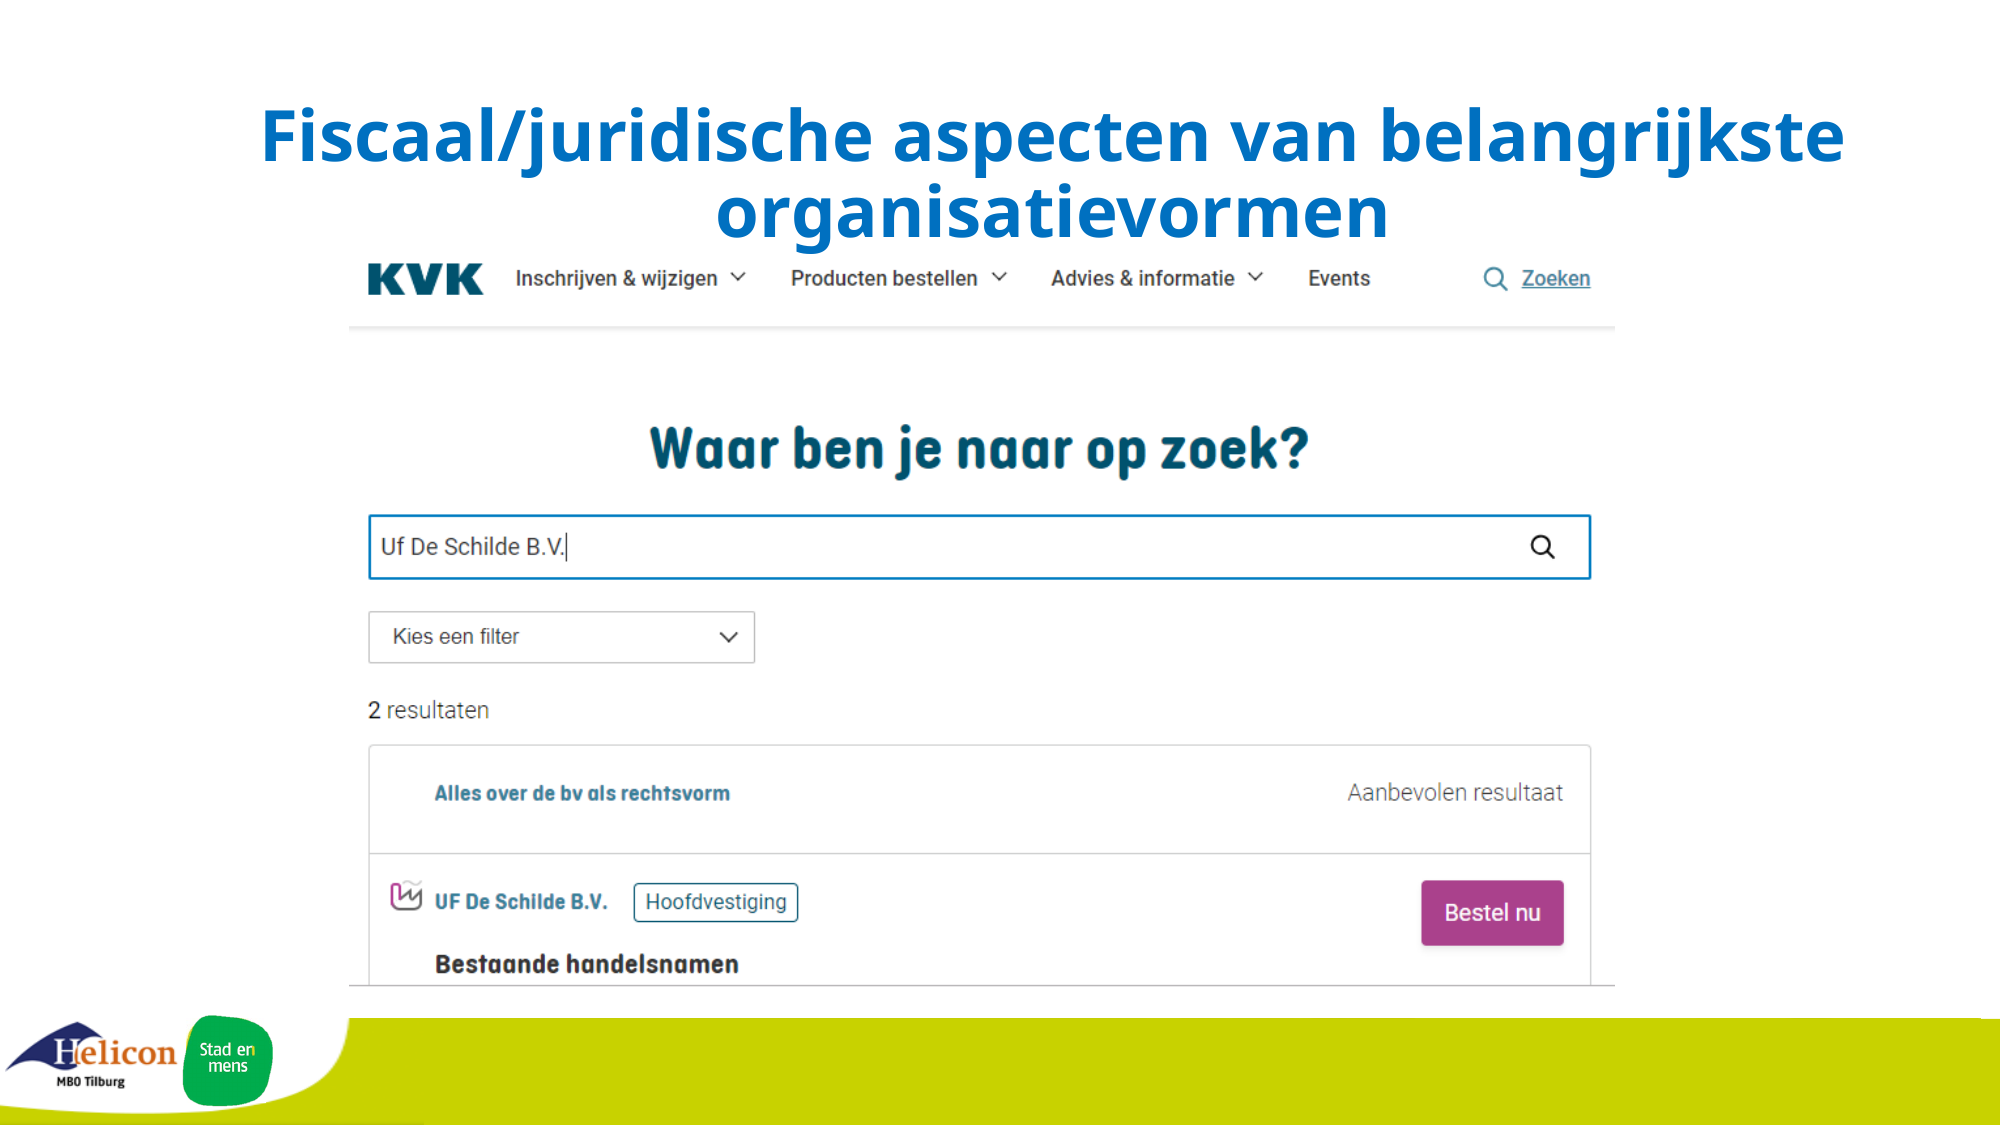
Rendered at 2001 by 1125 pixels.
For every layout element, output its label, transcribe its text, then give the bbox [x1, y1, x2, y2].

picture [0, 1013, 424, 1125]
title Fiscaal/juridische aspecten van belangrijkste organisatievormen [31, 59, 2000, 294]
picture [349, 244, 1615, 989]
